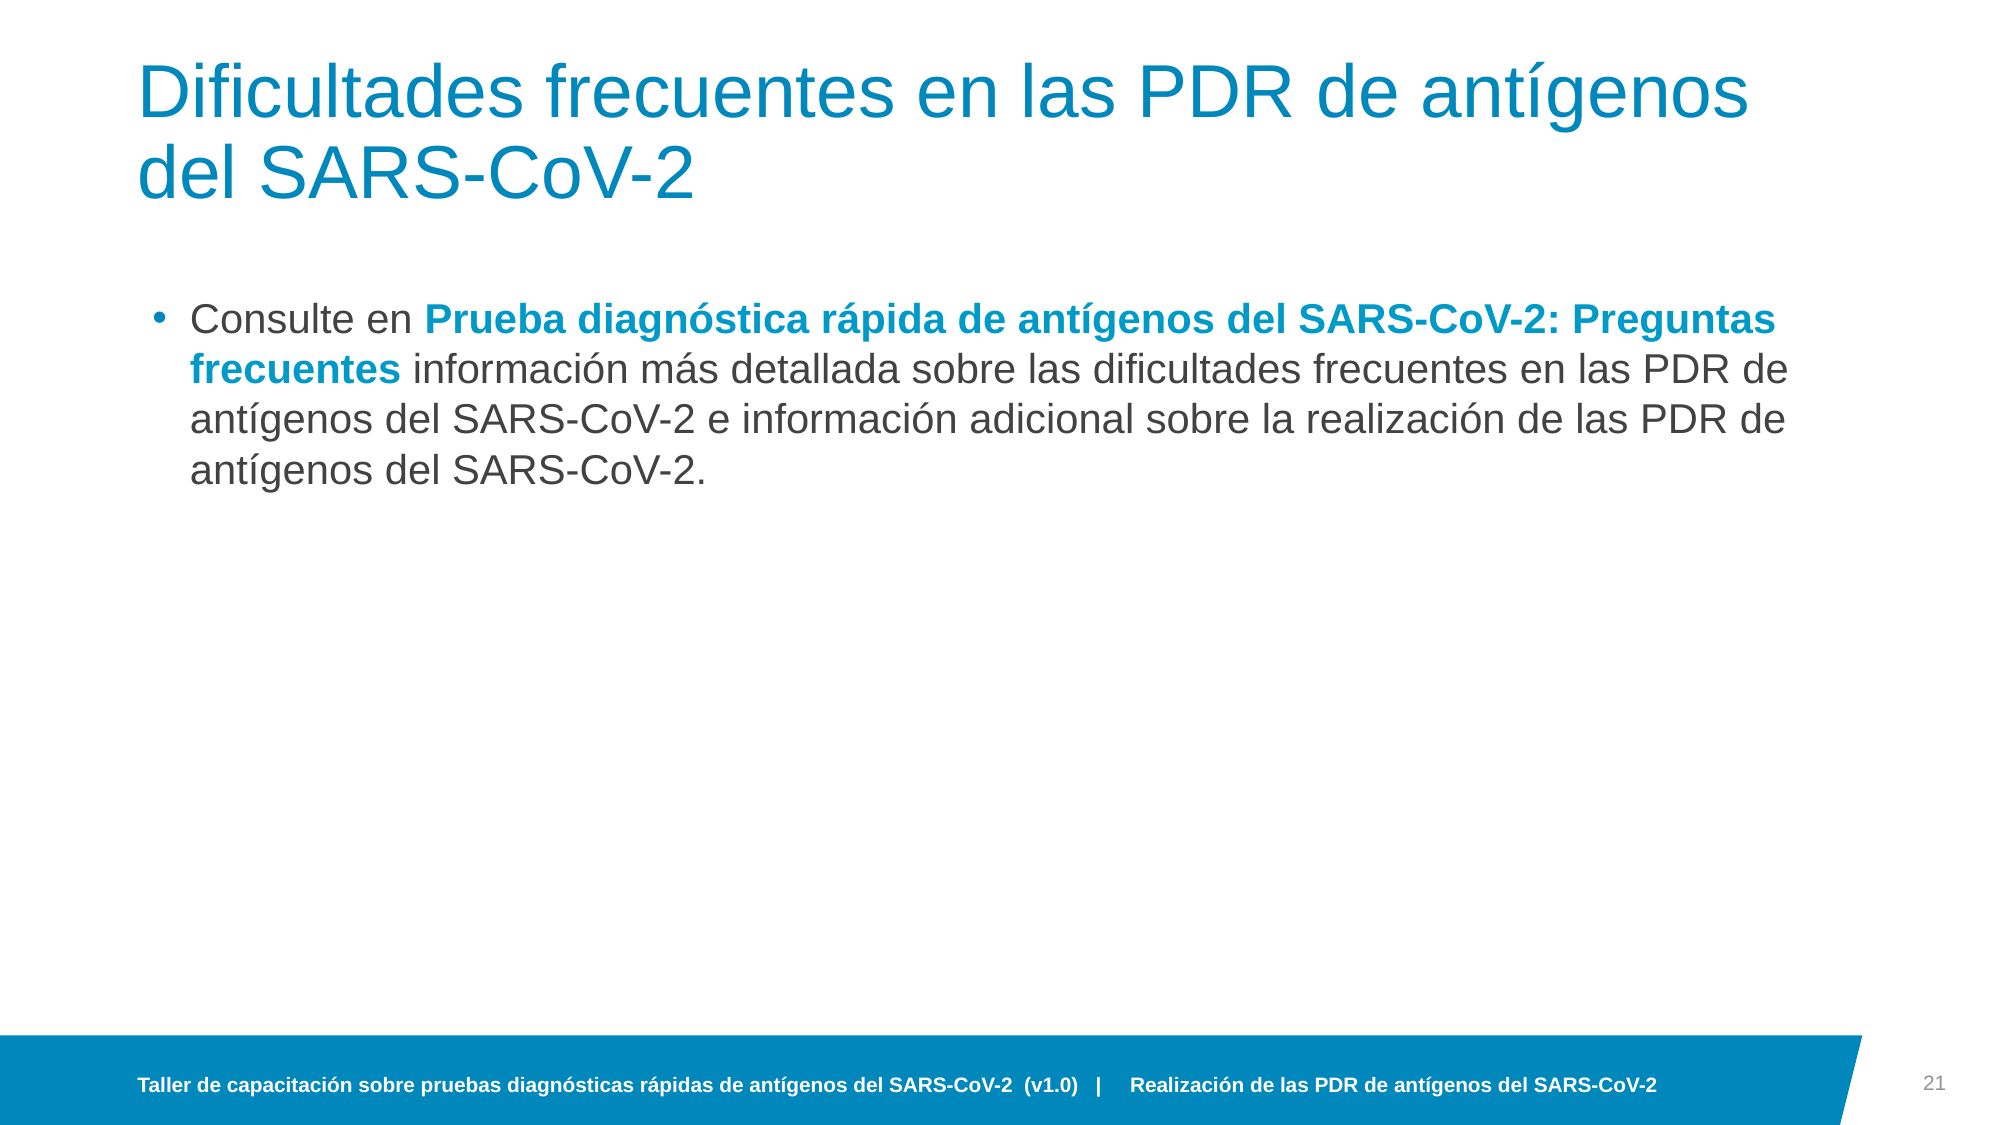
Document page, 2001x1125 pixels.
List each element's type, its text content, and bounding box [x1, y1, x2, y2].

title Dificultades frecuentes en las PDR de antígenos del SARS-CoV-2 [137, 59, 1863, 215]
slide_number 21 [1862, 1035, 1947, 1125]
list Consulte en Prueba diagnóstica rápida de antígenos del SARS-CoV-2: Preguntas frecuentes información más detallada sobre las dificultades frecuentes en las PDR de antígenos del SARS-CoV-2 e información adicional sobre la realización de las PDR de antígenos del SARS-CoV-2. [137, 284, 1863, 1014]
footer Taller de capacitación sobre pruebas diagnósticas rápidas de antígenos del SARS-CoV-2 (v1.0) | Realización de las PDR de antígenos del SARS-CoV-2 [137, 1042, 1715, 1125]
